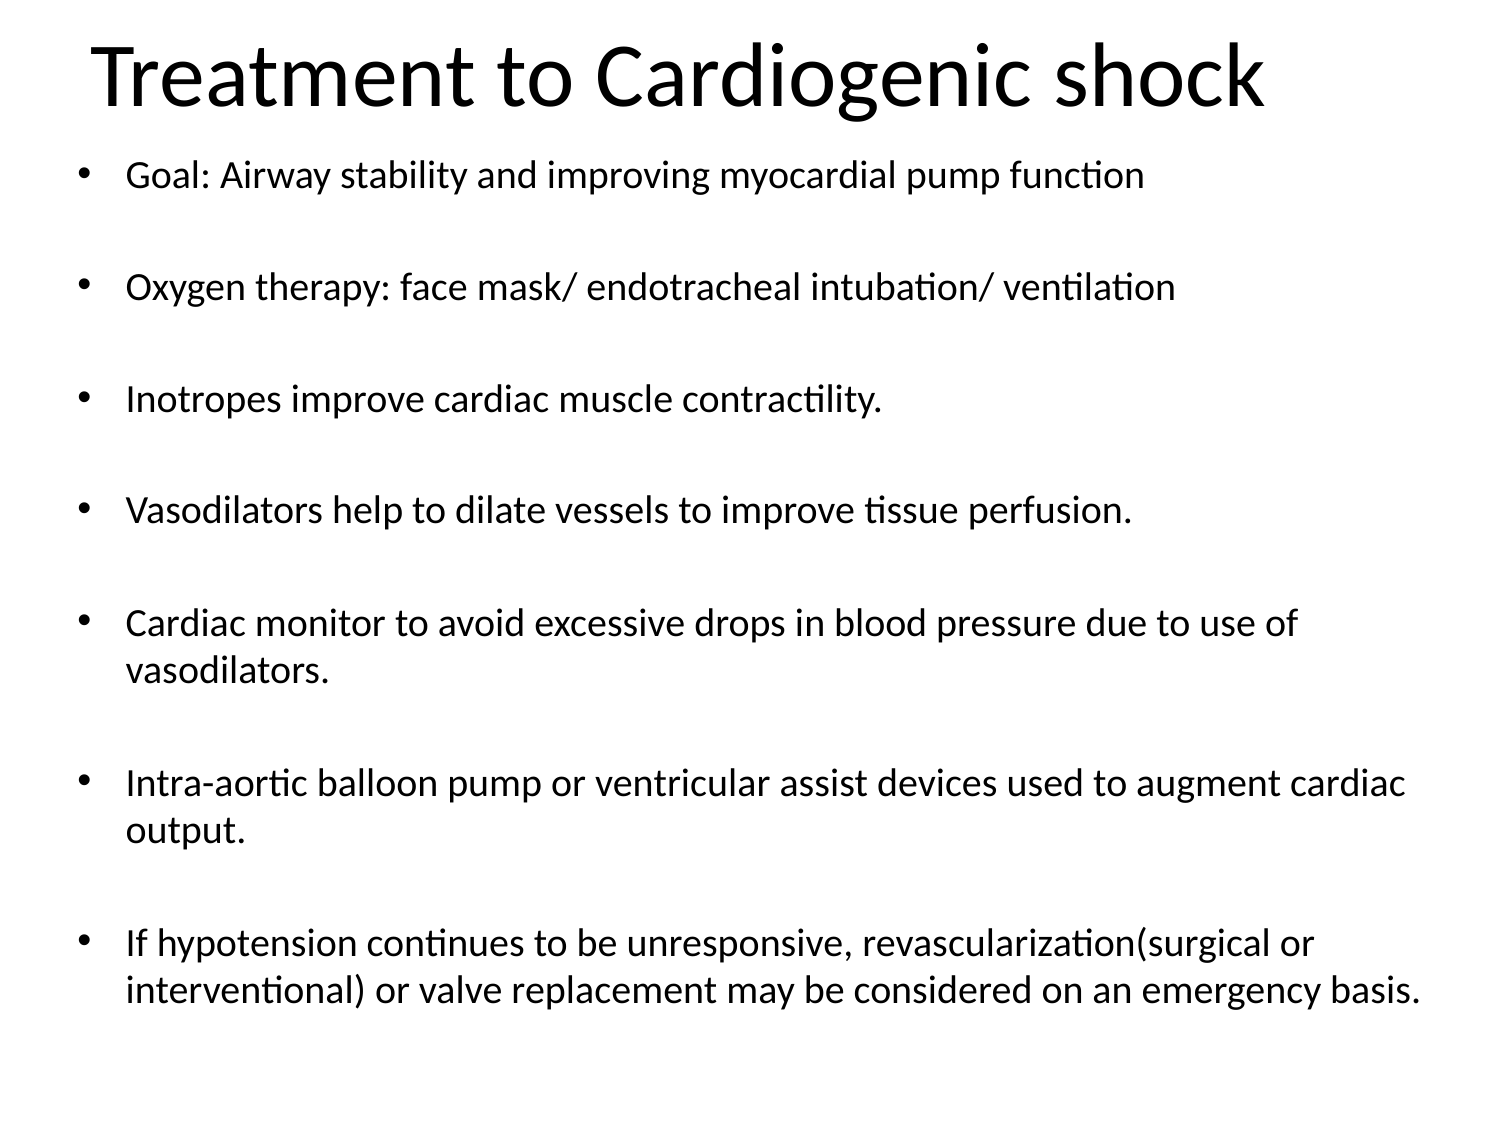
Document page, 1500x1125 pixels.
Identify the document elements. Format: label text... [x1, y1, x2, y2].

title Treatment to Cardiogenic shock [75, 0, 1425, 164]
list Goal: Airway stability and improving myocardial pump function Oxygen therapy: face mask/ endotracheal intubation/ ventilation Inotropes improve cardiac muscle contractility. Vasodilators help to dilate vessels to improve tissue perfusion. Cardiac monitor to avoid excessive drops in blood pressure due to use of vasodilators. Intra-aortic balloon pump or ventricular assist devices used to augment cardiac output. If hypotension continues to be unresponsive, revascularization(surgical or interventional) or valve replacement may be considered on an emergency basis. [62, 140, 1442, 1078]
